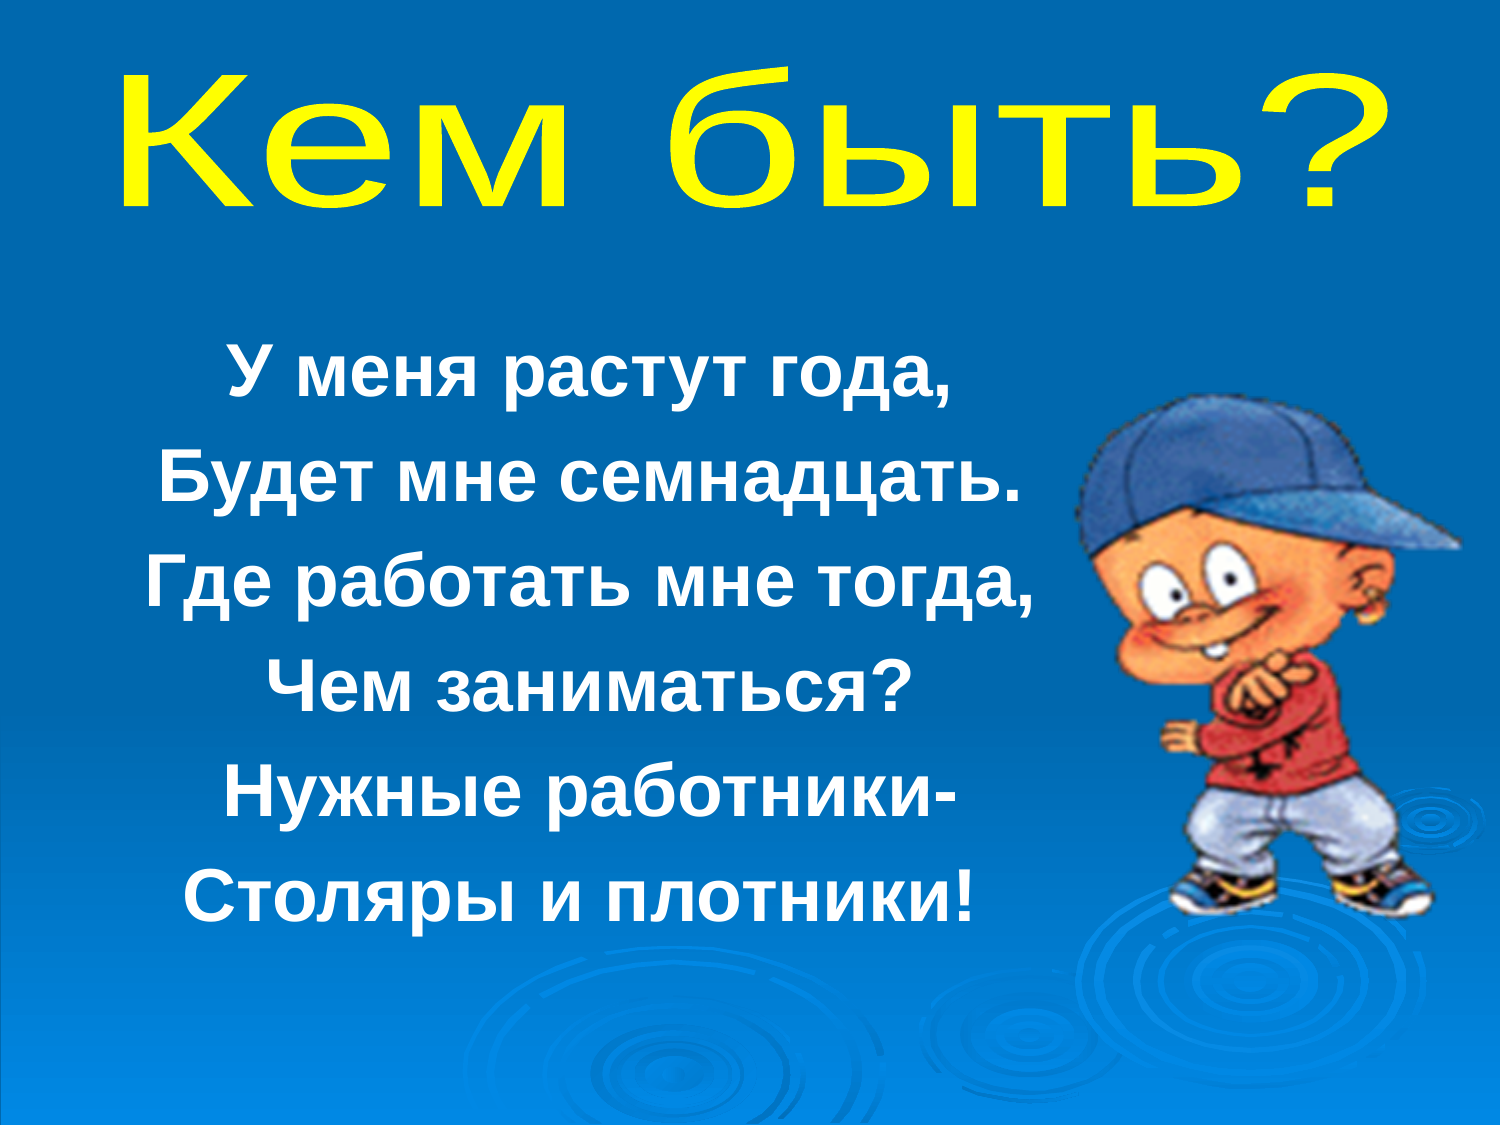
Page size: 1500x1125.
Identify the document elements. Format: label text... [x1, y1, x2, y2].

list У меня растут года, Будет мне семнадцать. Где работать мне тогда, Чем заниматься? Нужные работники- Столяры и плотники! [64, 314, 1117, 1059]
picture [1047, 373, 1500, 941]
